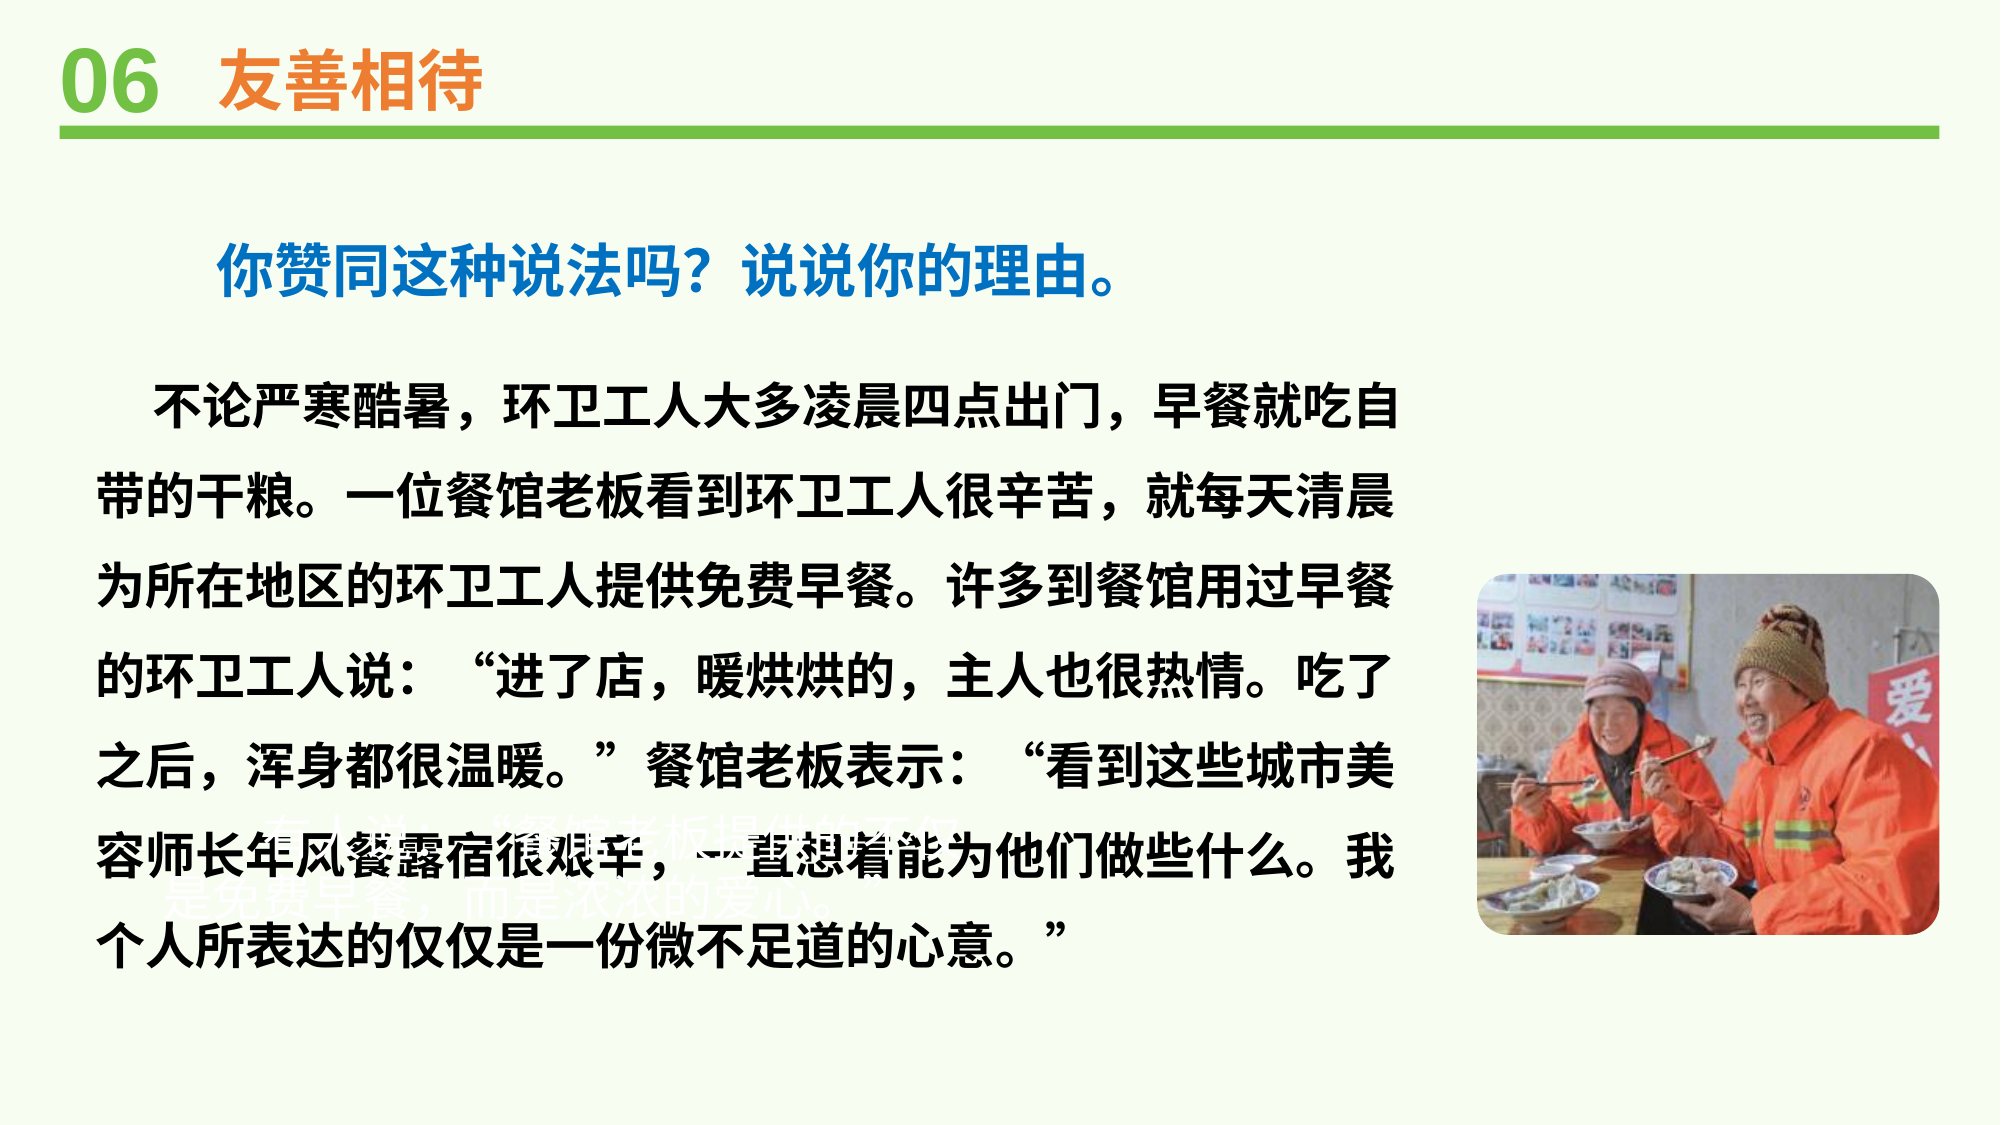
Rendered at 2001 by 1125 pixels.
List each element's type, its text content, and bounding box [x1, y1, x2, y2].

text_box 不论严寒酷暑，环卫工人大多凌晨四点出门，早餐就吃自带的干粮。一位餐馆老板看到环卫工人很辛苦，就每天清晨为所在地区的环卫工人提供免费早餐。许多到餐馆用过早餐的环卫工人说：“进了店，暖烘烘的，主人也很热情。吃了之后，浑身都很温暖。”餐馆老板表示：“看到这些城市美容师长年风餐露宿很艰辛，一直想着能为他们做些什么。我个人所表达的仅仅是一份微不足道的心意。” [80, 337, 1448, 982]
text_box [59, 125, 1940, 140]
text_box 06 [59, 24, 161, 128]
picture [1477, 573, 1940, 935]
text_box 有人说：“餐馆老板提供的不仅是免费早餐，而是浓浓的爱心。” [147, 798, 989, 934]
text_box 你赞同这种说法吗？说说你的理由。 [201, 227, 1164, 312]
text_box 友善相待 [202, 31, 871, 127]
